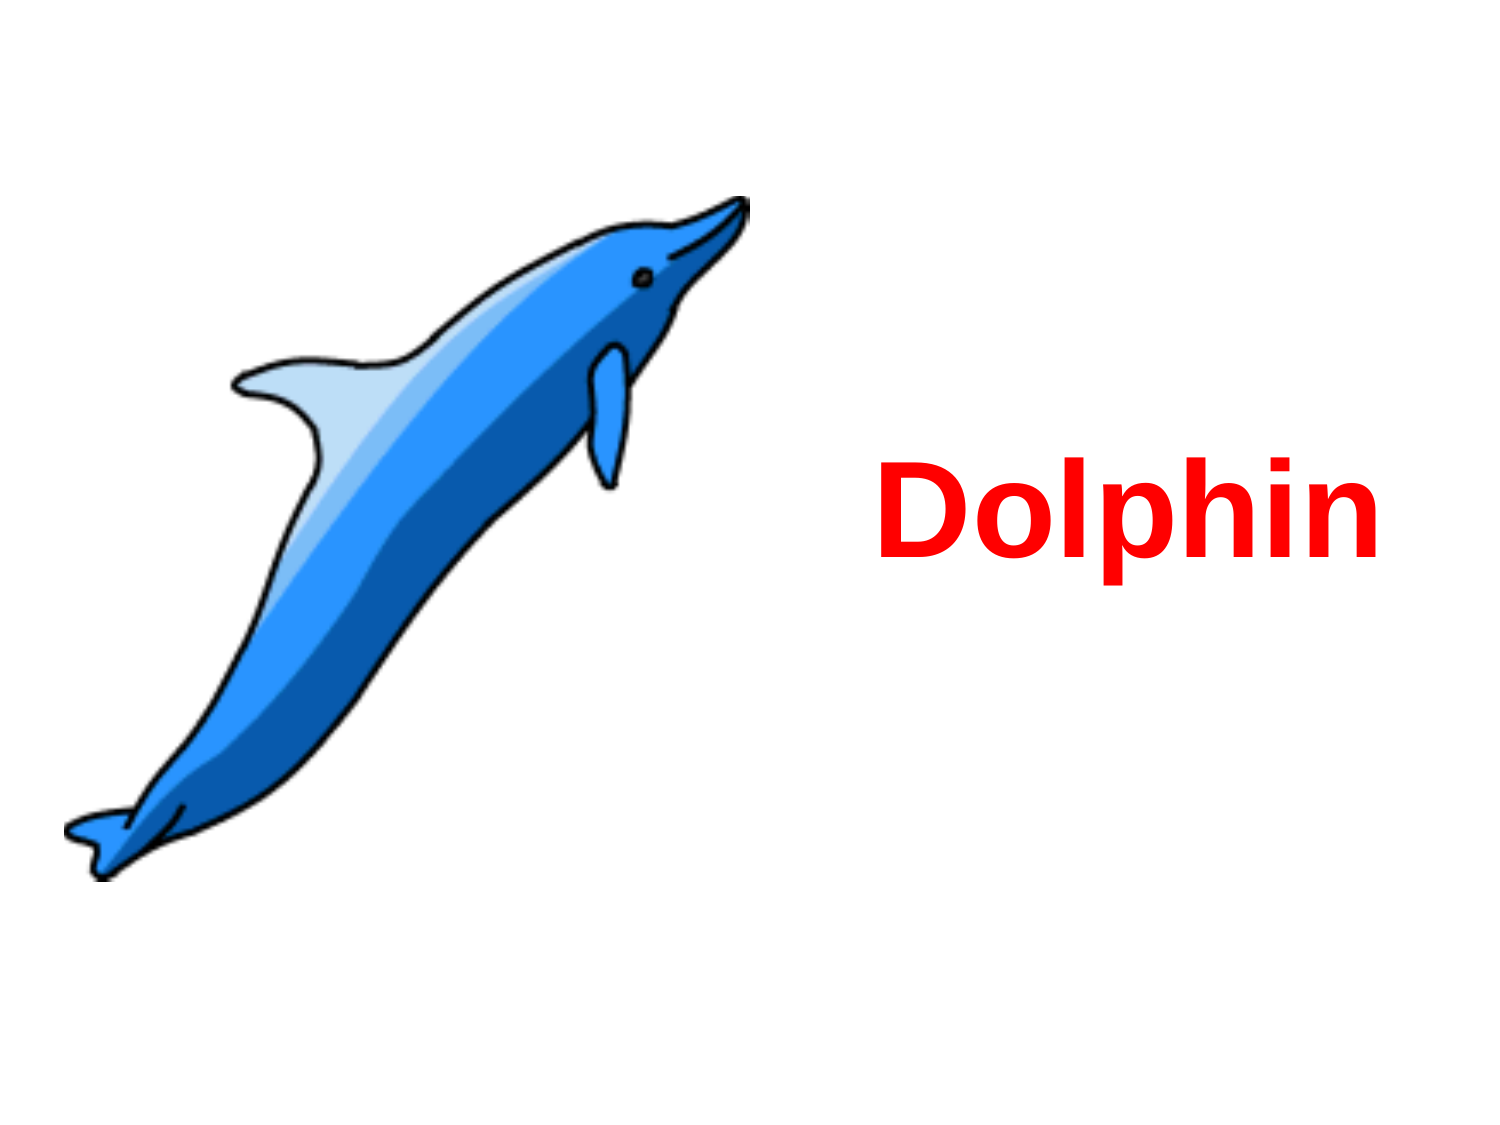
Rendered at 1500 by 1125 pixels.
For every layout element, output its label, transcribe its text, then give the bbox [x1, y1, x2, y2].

title Dolphin [809, 408, 1449, 596]
picture [64, 196, 750, 882]
